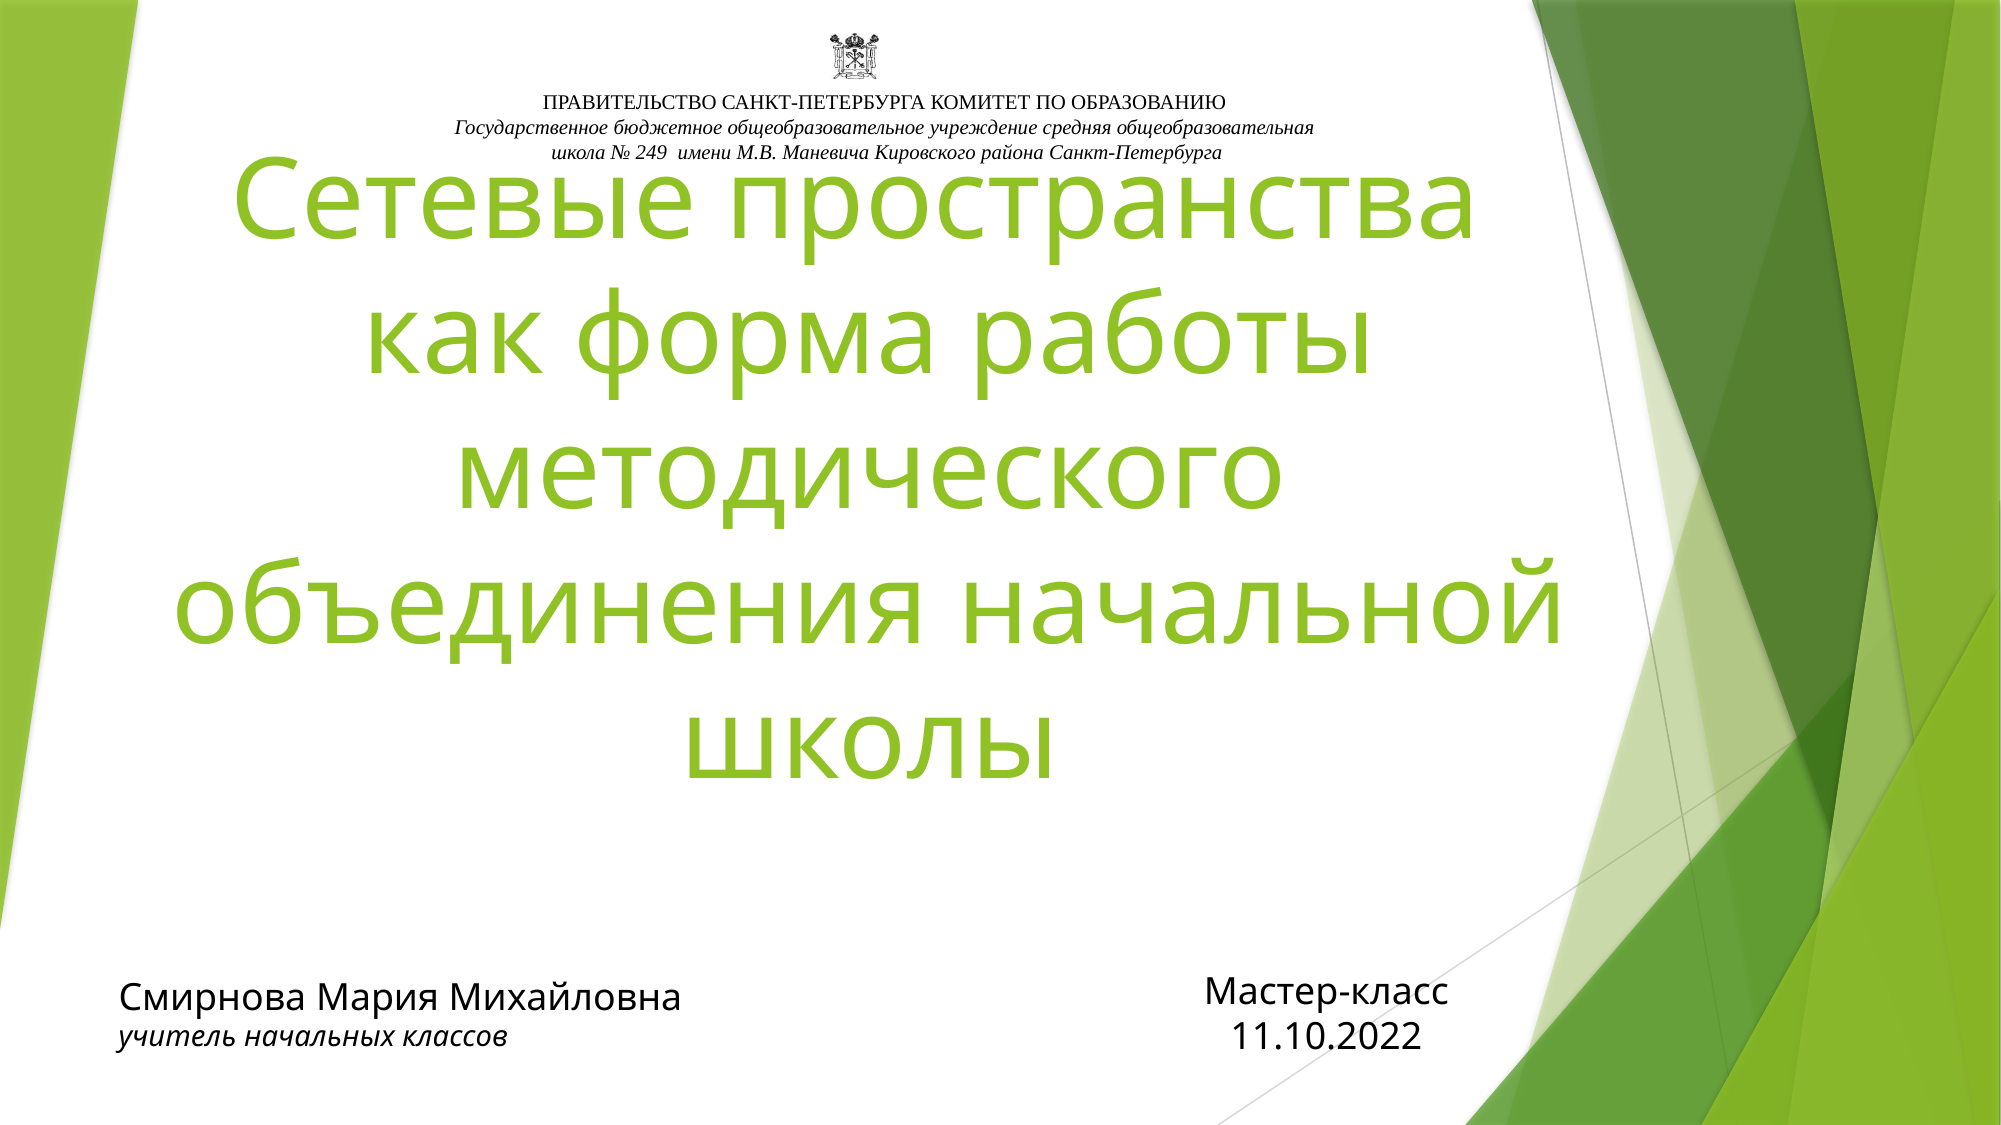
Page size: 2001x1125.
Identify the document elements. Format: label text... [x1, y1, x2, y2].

title Сетевые пространства как форма работы методического объединения начальной школы [58, 394, 1682, 809]
text_box Мастер-класс 11.10.2022 [1189, 959, 1464, 1065]
text_box [222, 18, 2000, 94]
text_box Смирнова Мария Михайловна учитель начальных классов [103, 965, 698, 1060]
text_box ПРАВИТЕЛЬСТВО САНКТ-ПЕТЕРБУРГА КОМИТЕТ ПО ОБРАЗОВАНИЮ Государственное бюджетное общеобразовательное учреждение средняя общеобразовательная школа № 249 имени М.В. Маневича Кировского района Санкт-Петербурга [418, 81, 1351, 171]
picture [829, 33, 880, 80]
